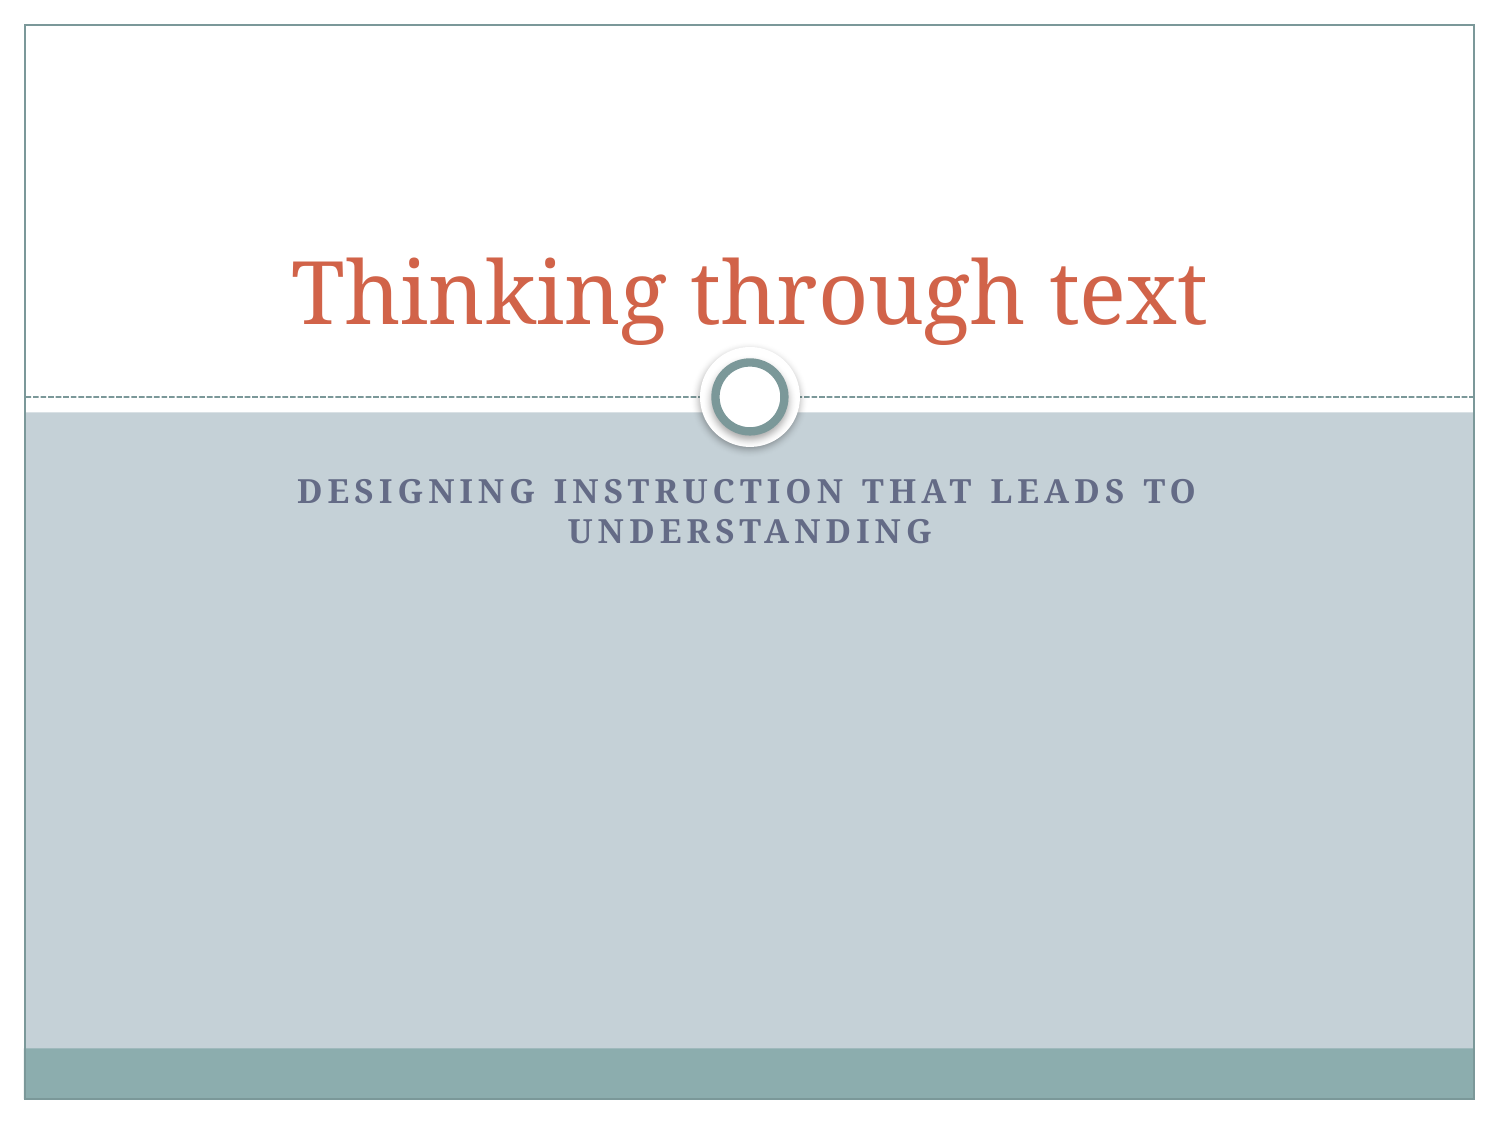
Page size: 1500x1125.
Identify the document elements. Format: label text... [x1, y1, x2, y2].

subtitle Designing Instruction That Leads to Understanding [225, 462, 1275, 750]
title Thinking through text [112, 62, 1388, 350]
